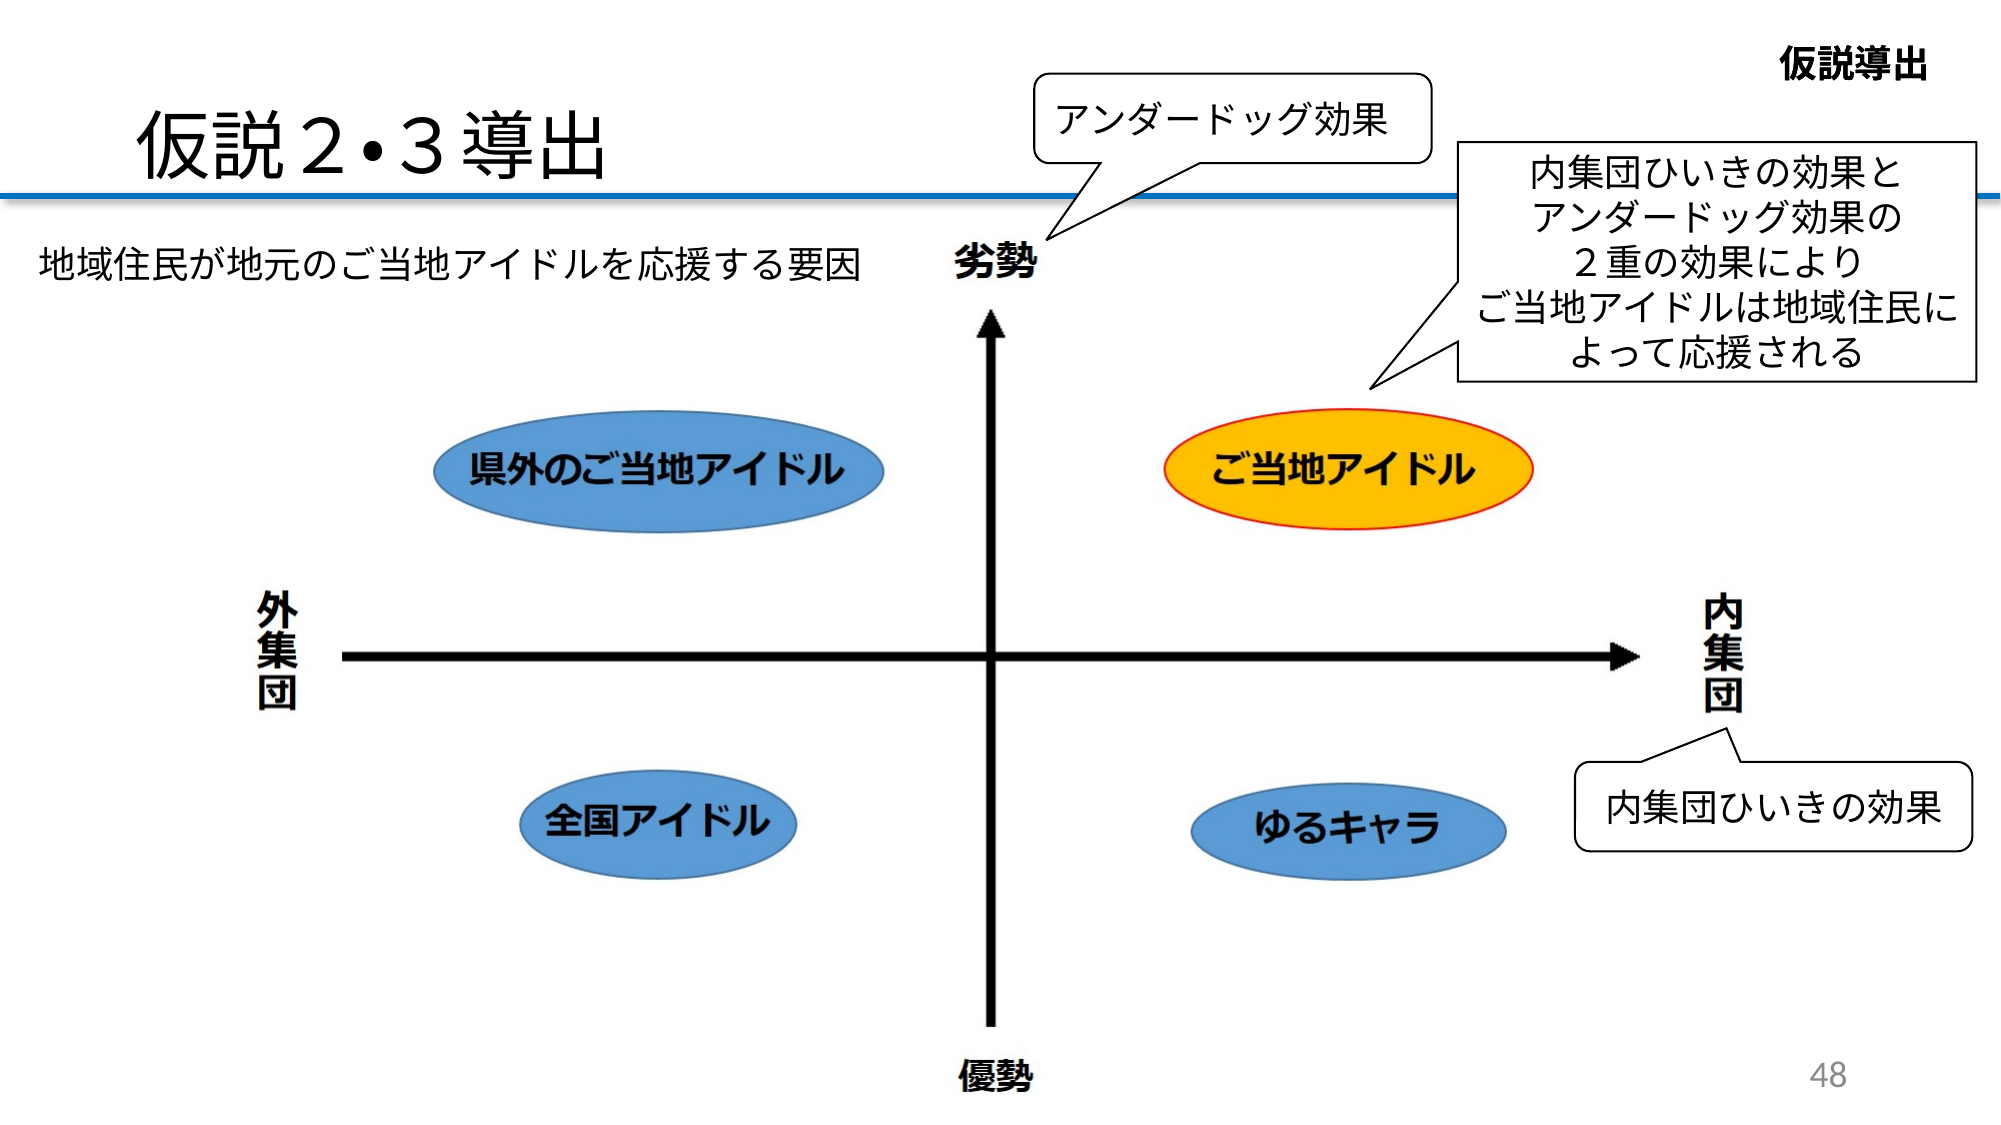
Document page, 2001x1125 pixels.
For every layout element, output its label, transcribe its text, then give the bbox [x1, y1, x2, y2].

text_box 仮説２・３導出 [120, 91, 626, 197]
text_box 内集団ひいきの効果と アンダードッグ効果の ２重の効果により ご当地アイドルは地域住民によって応援される [1456, 141, 1978, 383]
picture [227, 228, 1764, 1125]
slide_number 48 [1764, 1042, 1863, 1103]
text_box 仮説導出 [1764, 33, 1945, 93]
text_box 内集団ひいきの効果 [1764, 760, 1974, 853]
text_box アンダードッグ効果 [1032, 72, 1433, 228]
text_box 地域住民が地元のご当地アイドルを応援する要因 [24, 233, 227, 294]
